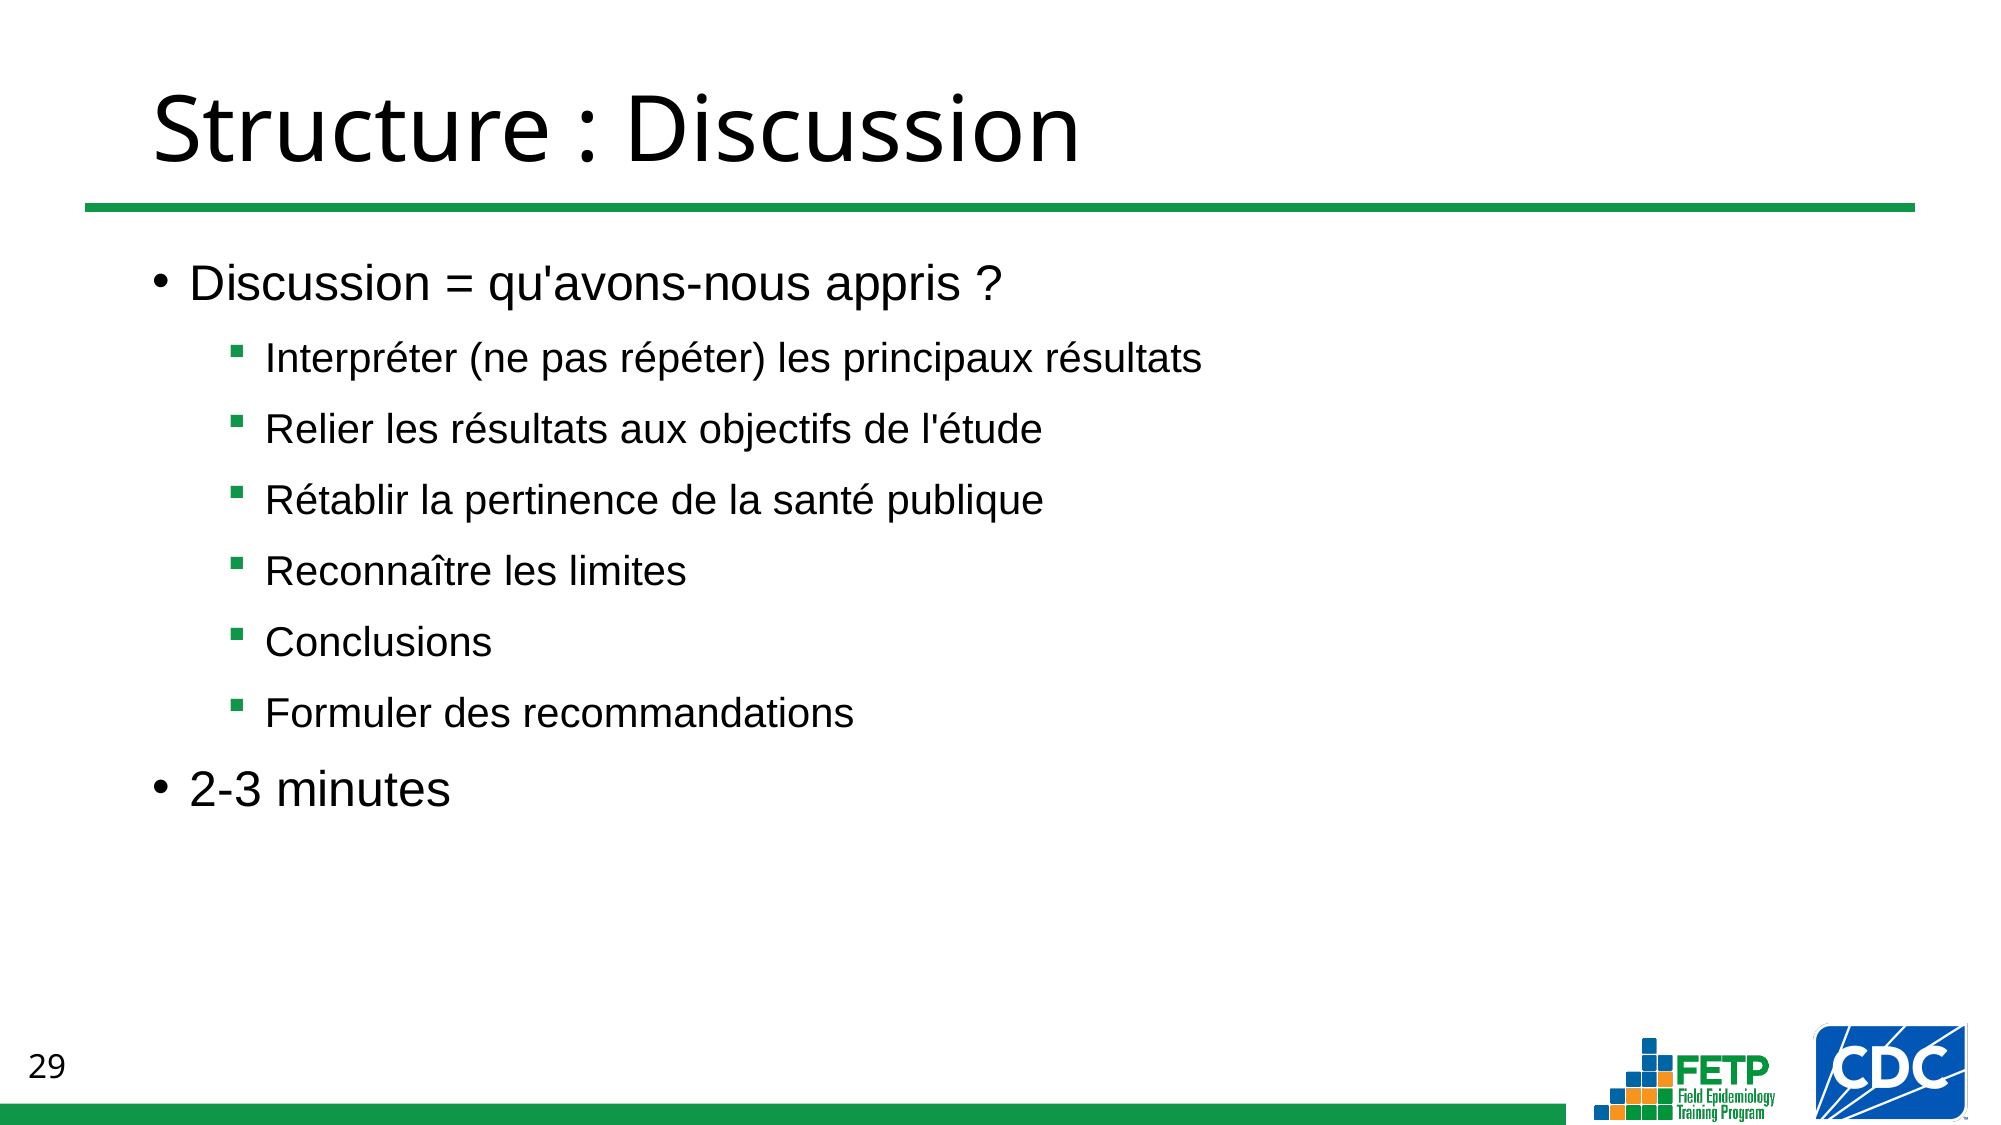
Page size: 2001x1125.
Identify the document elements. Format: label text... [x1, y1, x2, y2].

list Discussion = qu'avons-nous appris ? Interpréter (ne pas répéter) les principaux résultats Relier les résultats aux objectifs de l'étude Rétablir la pertinence de la santé publique Reconnaître les limites Conclusions Formuler des recommandations 2-3 minutes [137, 242, 1863, 1004]
title Structure : Discussion [137, 75, 1863, 207]
picture [1594, 1038, 1775, 1122]
picture [1813, 1023, 1968, 1122]
